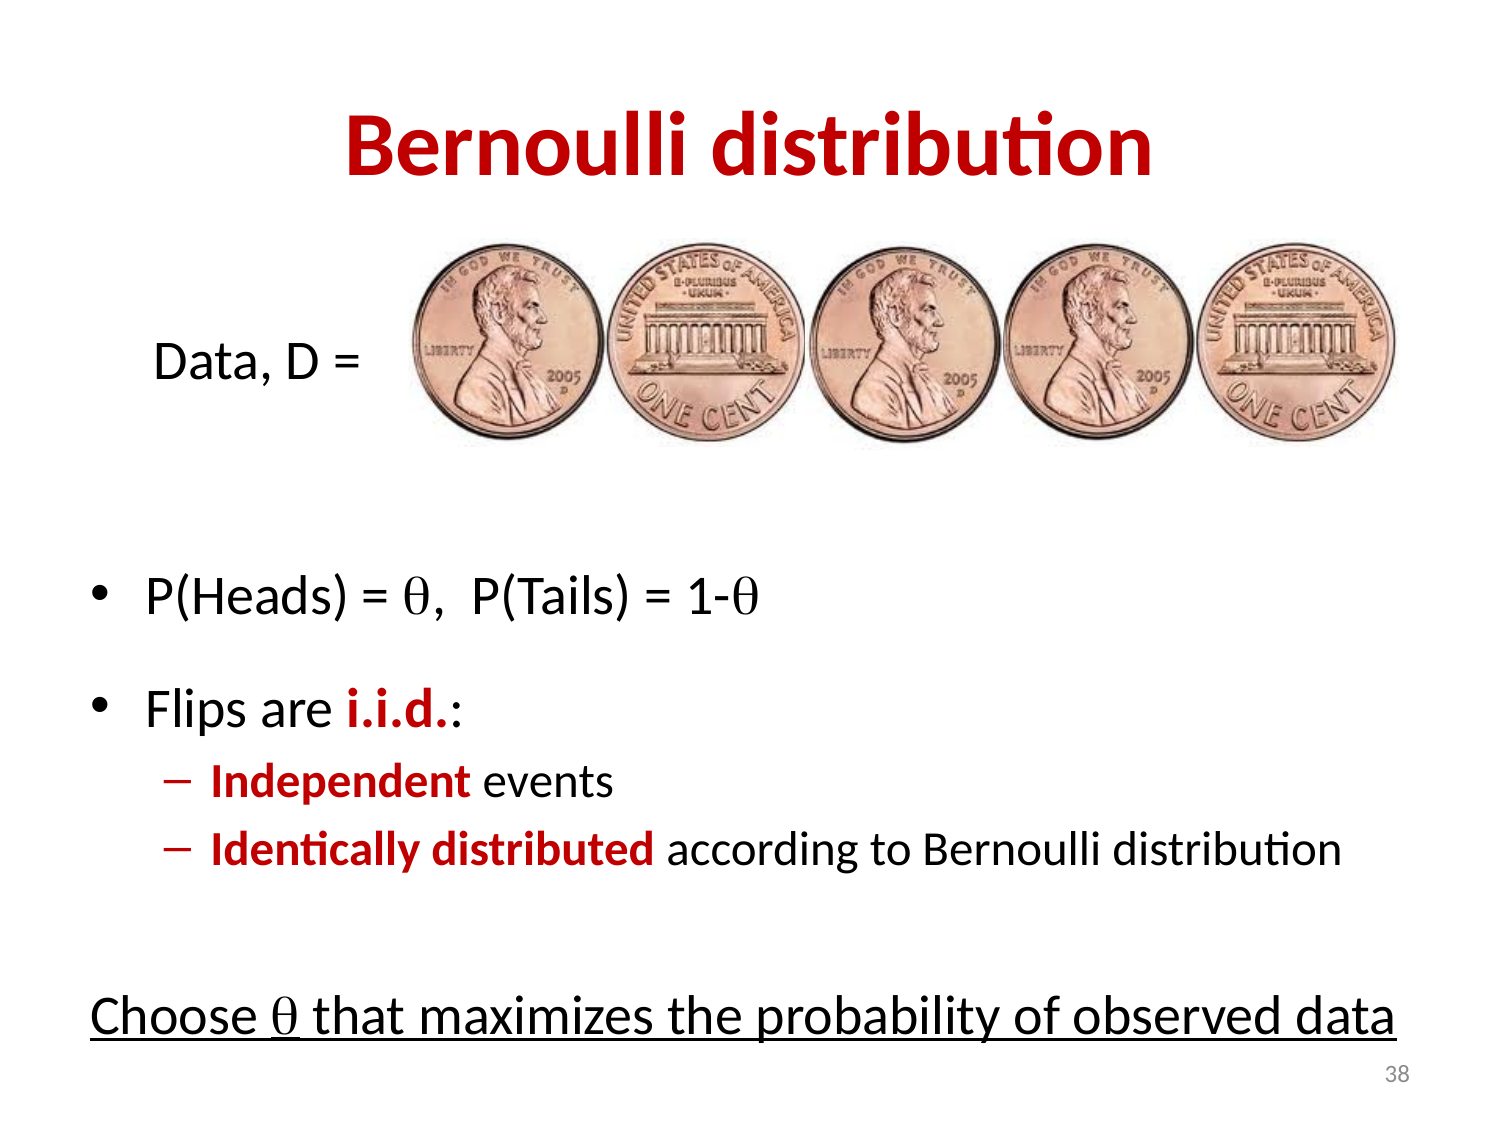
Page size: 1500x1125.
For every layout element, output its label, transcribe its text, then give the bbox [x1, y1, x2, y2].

picture [408, 238, 1401, 451]
text_box Data, D = P(Heads) = , P(Tails) = 1- Flips are i.i.d.: Independent events Identically distributed according to Bernoulli distribution Choose  that maximizes the probability of observed data [75, 237, 1450, 1063]
title Bernoulli distribution [75, 45, 1425, 233]
slide_number 38 [1074, 1063, 1425, 1103]
